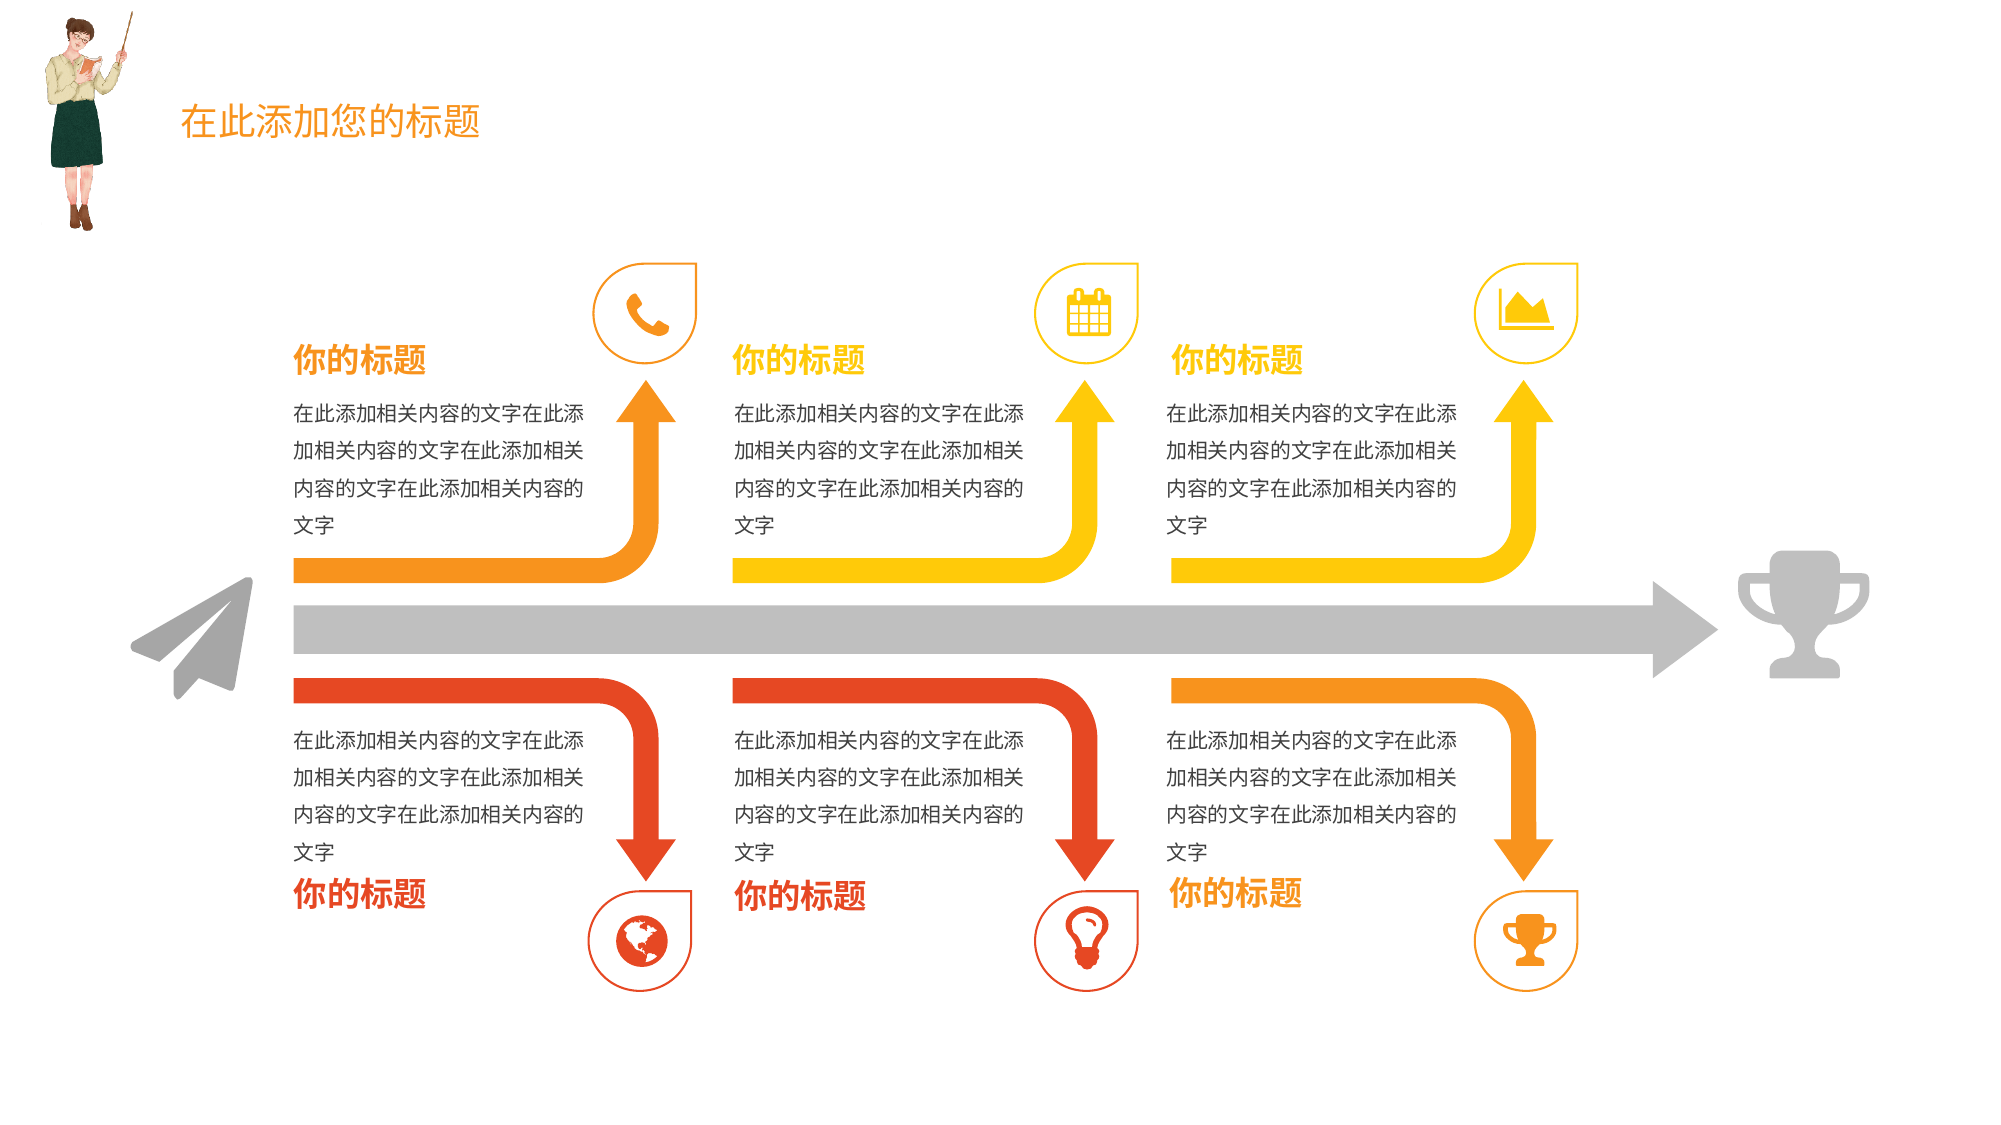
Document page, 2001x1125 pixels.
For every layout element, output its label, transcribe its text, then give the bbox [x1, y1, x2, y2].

text_box 你的标题 [1169, 871, 1409, 912]
text_box 在此添加相关内容的文字在此添加相关内容的文字在此添加相关内容的文字在此添加相关内容的文字 [1166, 714, 1466, 865]
text_box 在此添加相关内容的文字在此添加相关内容的文字在此添加相关内容的文字在此添加相关内容的文字 [734, 714, 1034, 865]
picture [41, 11, 133, 231]
text_box 你的标题 [293, 873, 534, 914]
text_box 你的标题 [732, 339, 923, 380]
text_box 在此添加相关内容的文字在此添加相关内容的文字在此添加相关内容的文字在此添加相关内容的文字 [1166, 388, 1466, 538]
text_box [1474, 263, 1578, 364]
text_box [292, 378, 678, 585]
text_box [1738, 550, 1870, 679]
text_box [1170, 677, 1556, 884]
text_box 在此添加相关内容的文字在此添加相关内容的文字在此添加相关内容的文字在此添加相关内容的文字 [734, 388, 1034, 538]
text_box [1035, 263, 1138, 364]
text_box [588, 891, 692, 991]
text_box 你的标题 [293, 339, 519, 380]
text_box [1170, 378, 1556, 585]
text_box 在此添加相关内容的文字在此添加相关内容的文字在此添加相关内容的文字在此添加相关内容的文字 [293, 714, 594, 865]
text_box 你的标题 [734, 875, 961, 916]
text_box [1474, 891, 1578, 991]
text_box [1035, 891, 1138, 991]
text_box 你的标题 [1171, 339, 1367, 380]
text_box [292, 578, 1720, 681]
text_box [731, 677, 1117, 884]
text_box 在此添加相关内容的文字在此添加相关内容的文字在此添加相关内容的文字在此添加相关内容的文字 [293, 388, 594, 538]
text_box [130, 577, 253, 700]
text_box [731, 378, 1117, 585]
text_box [593, 263, 696, 364]
text_box [292, 677, 678, 884]
